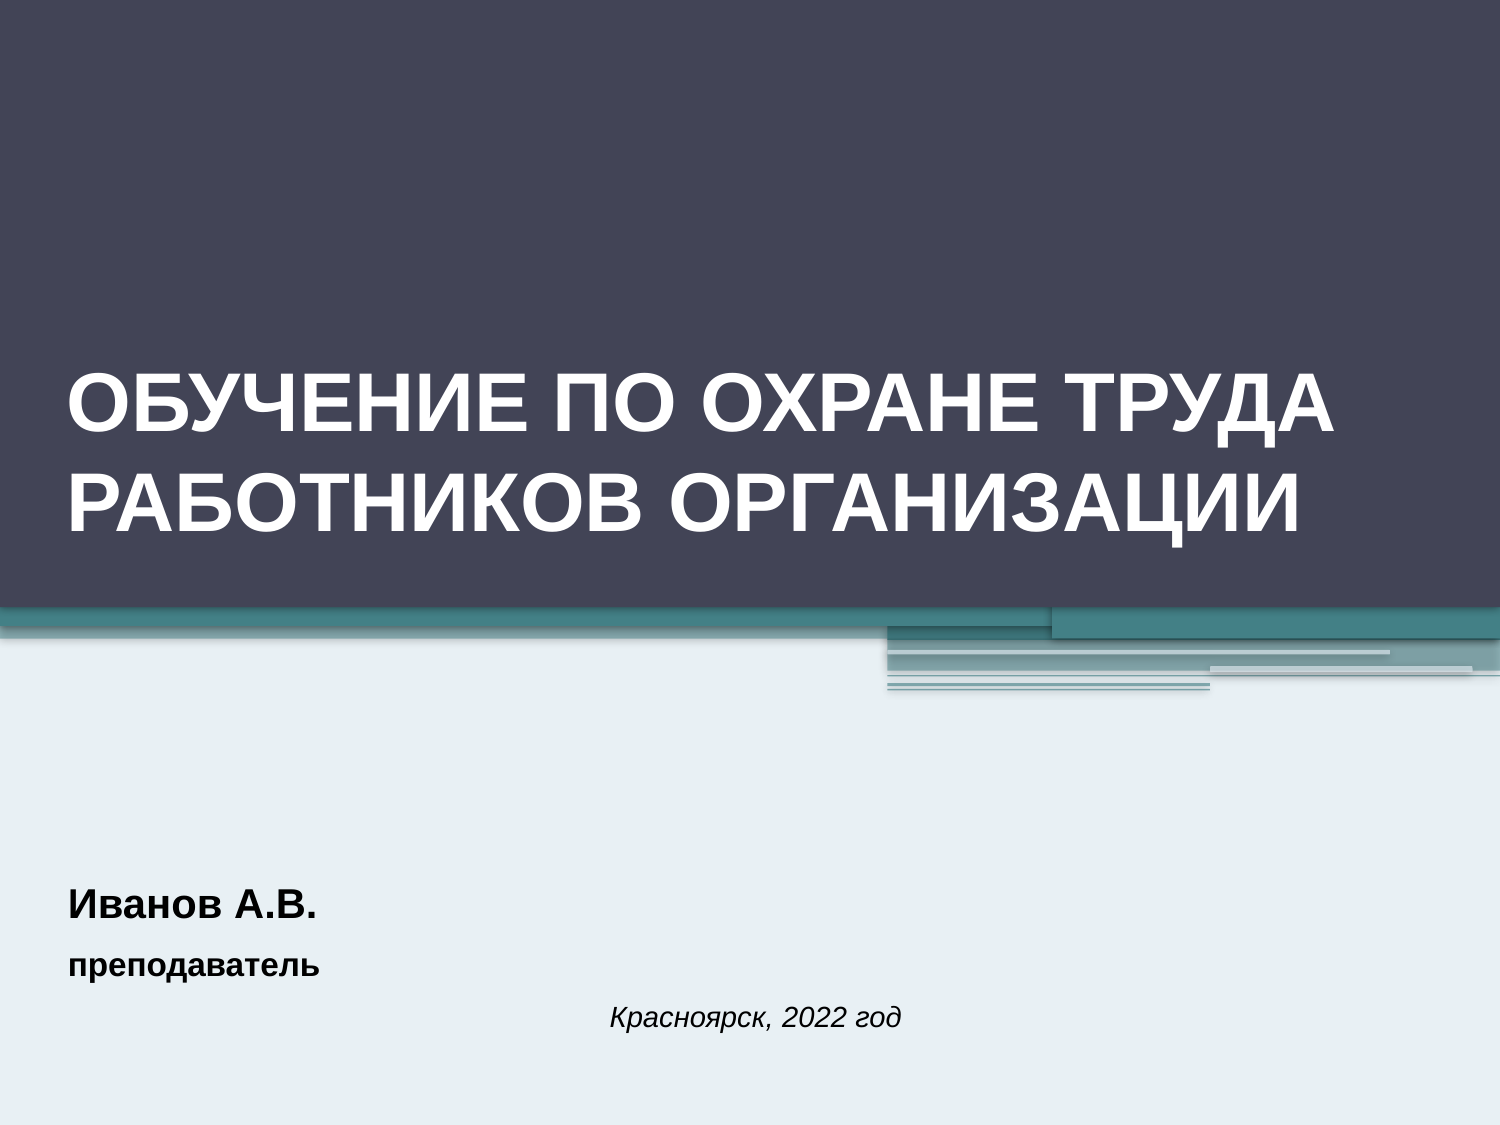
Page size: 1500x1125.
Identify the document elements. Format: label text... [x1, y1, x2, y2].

text_box Иванов А.В. преподаватель Красноярск, 2022 год [53, 869, 1459, 1041]
subtitle ОБУЧЕНИЕ ПО ОХРАНЕ ТРУДА РАБОТНИКОВ ОРГАНИЗАЦИИ [41, 340, 1459, 681]
